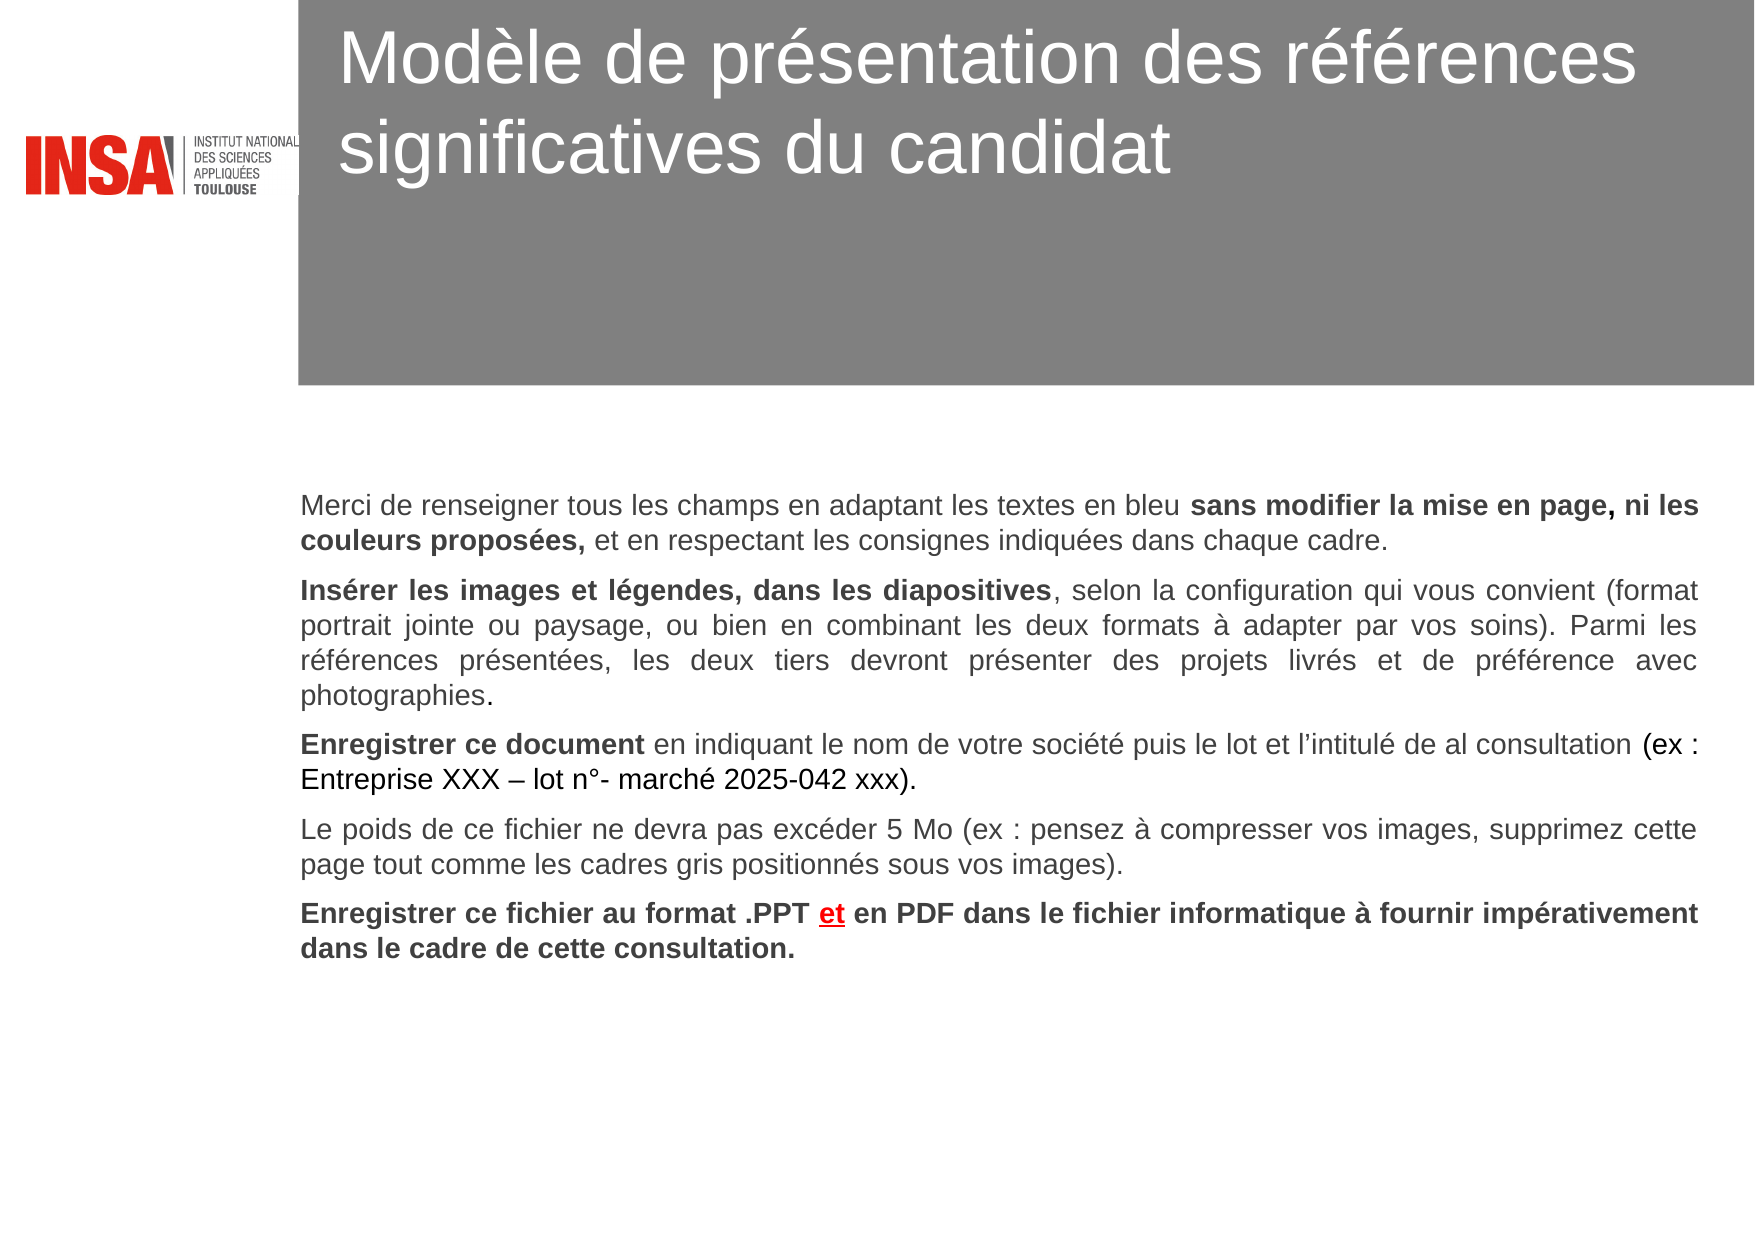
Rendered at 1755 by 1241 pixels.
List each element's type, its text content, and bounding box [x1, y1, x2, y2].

text_box Merci de renseigner tous les champs en adaptant les textes en bleu sans modifier la mise en page, ni les couleurs proposées, et en respectant les consignes indiquées dans chaque cadre. Insérer les images et légendes, dans les diapositives, selon la configuration qui vous convient (format portrait jointe ou paysage, ou bien en combinant les deux formats à adapter par vos soins). Parmi les références présentées, les deux tiers devront présenter des projets livrés et de préférence avec photographies. Enregistrer ce document en indiquant le nom de votre société puis le lot et l’intitulé de al consultation (ex : Entreprise XXX – lot n°- marché 2025-042 xxx). Le poids de ce fichier ne devra pas excéder 5 Mo (ex : pensez à compresser vos images, supprimez cette page tout comme les cadres gris positionnés sous vos images). Enregistrer ce fichier au format .PPT et en PDF dans le fichier informatique à fournir impérativement dans le cadre de cette consultation. [284, 478, 1716, 1034]
picture [26, 135, 299, 196]
text_box [298, 0, 1755, 386]
text_box Modèle de présentation des références significatives du candidat [321, 0, 1728, 197]
